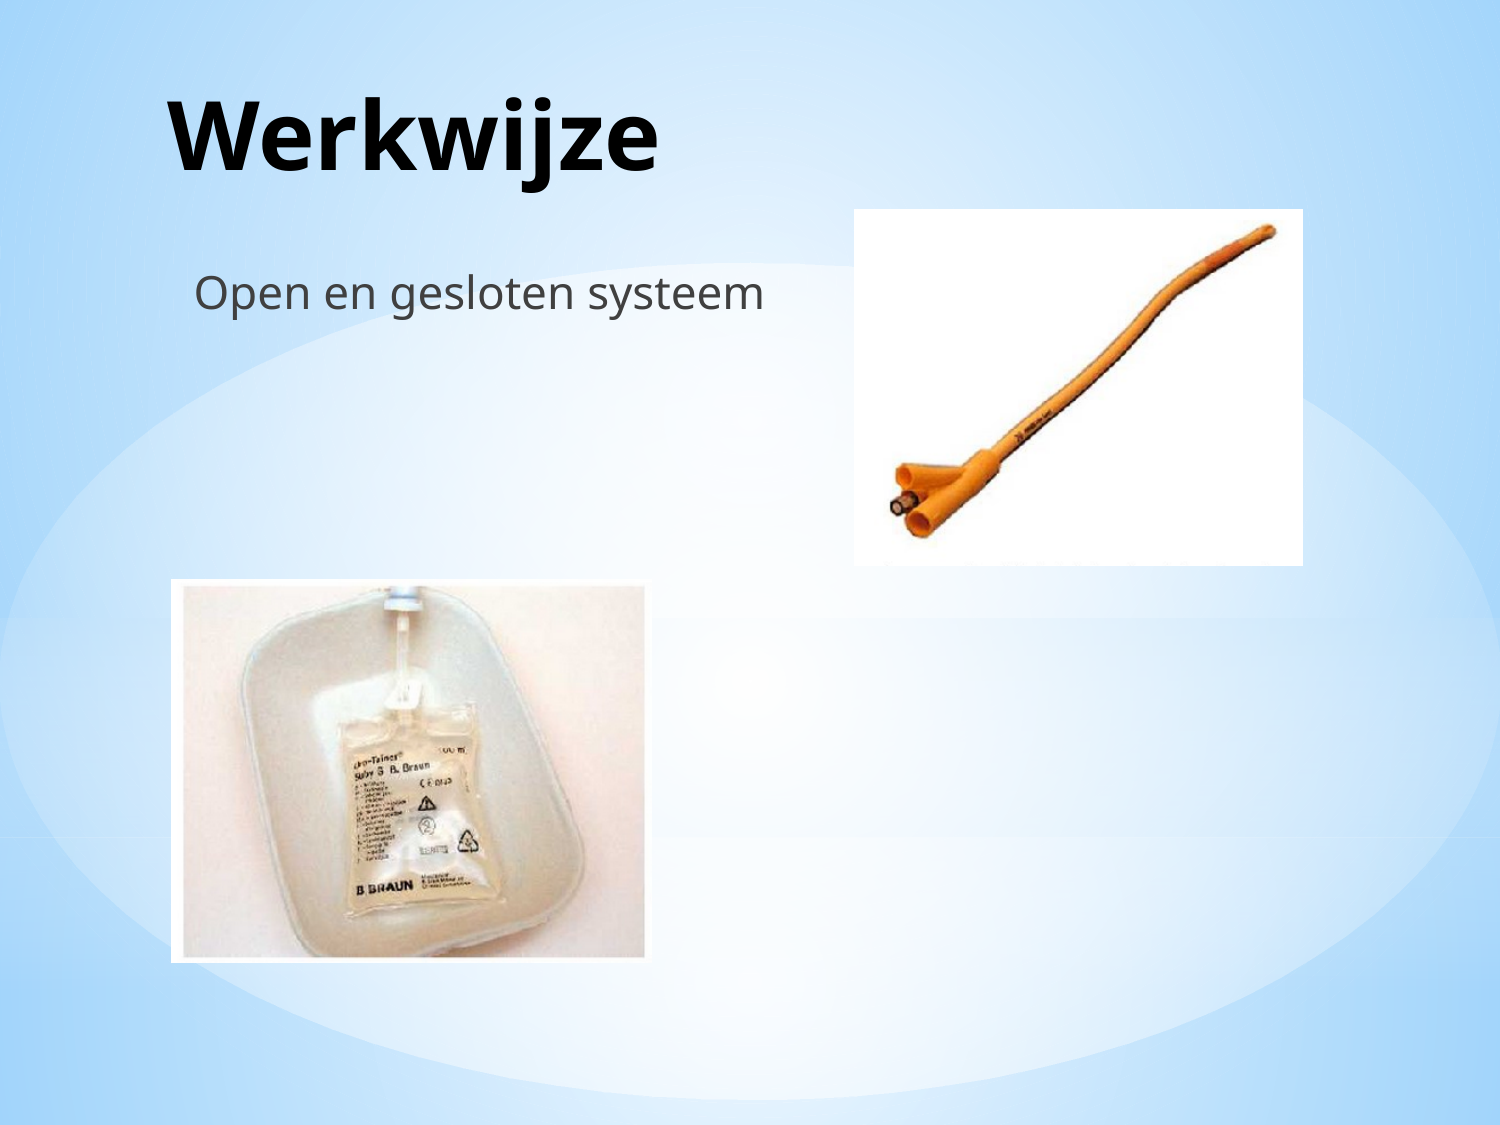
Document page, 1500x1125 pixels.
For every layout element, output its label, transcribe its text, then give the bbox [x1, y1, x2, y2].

list Open en gesloten systeem [171, 256, 1221, 827]
title Werkwijze [152, 66, 1221, 255]
picture [854, 209, 1303, 567]
picture [170, 579, 652, 963]
